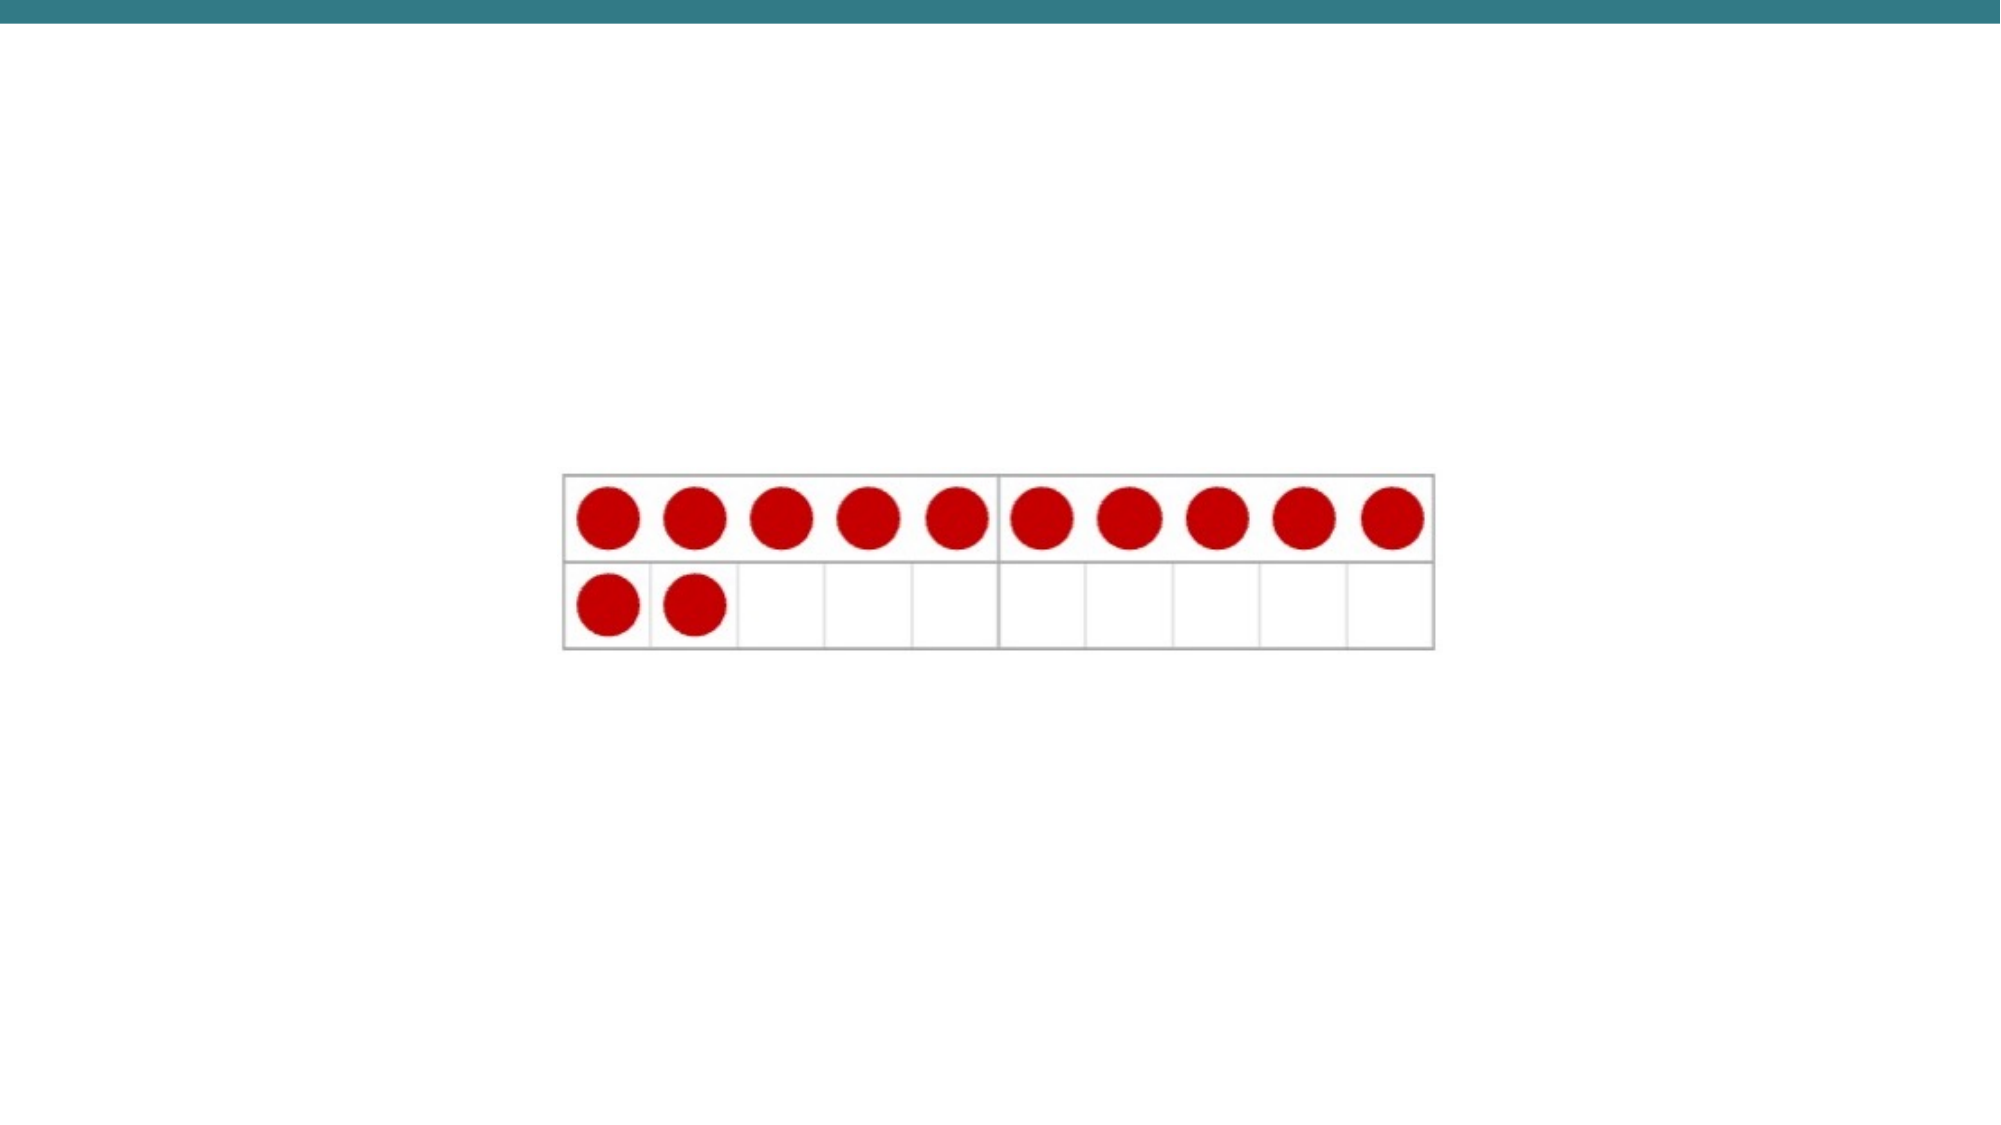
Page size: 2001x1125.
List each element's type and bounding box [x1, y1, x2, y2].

picture [556, 466, 1444, 658]
